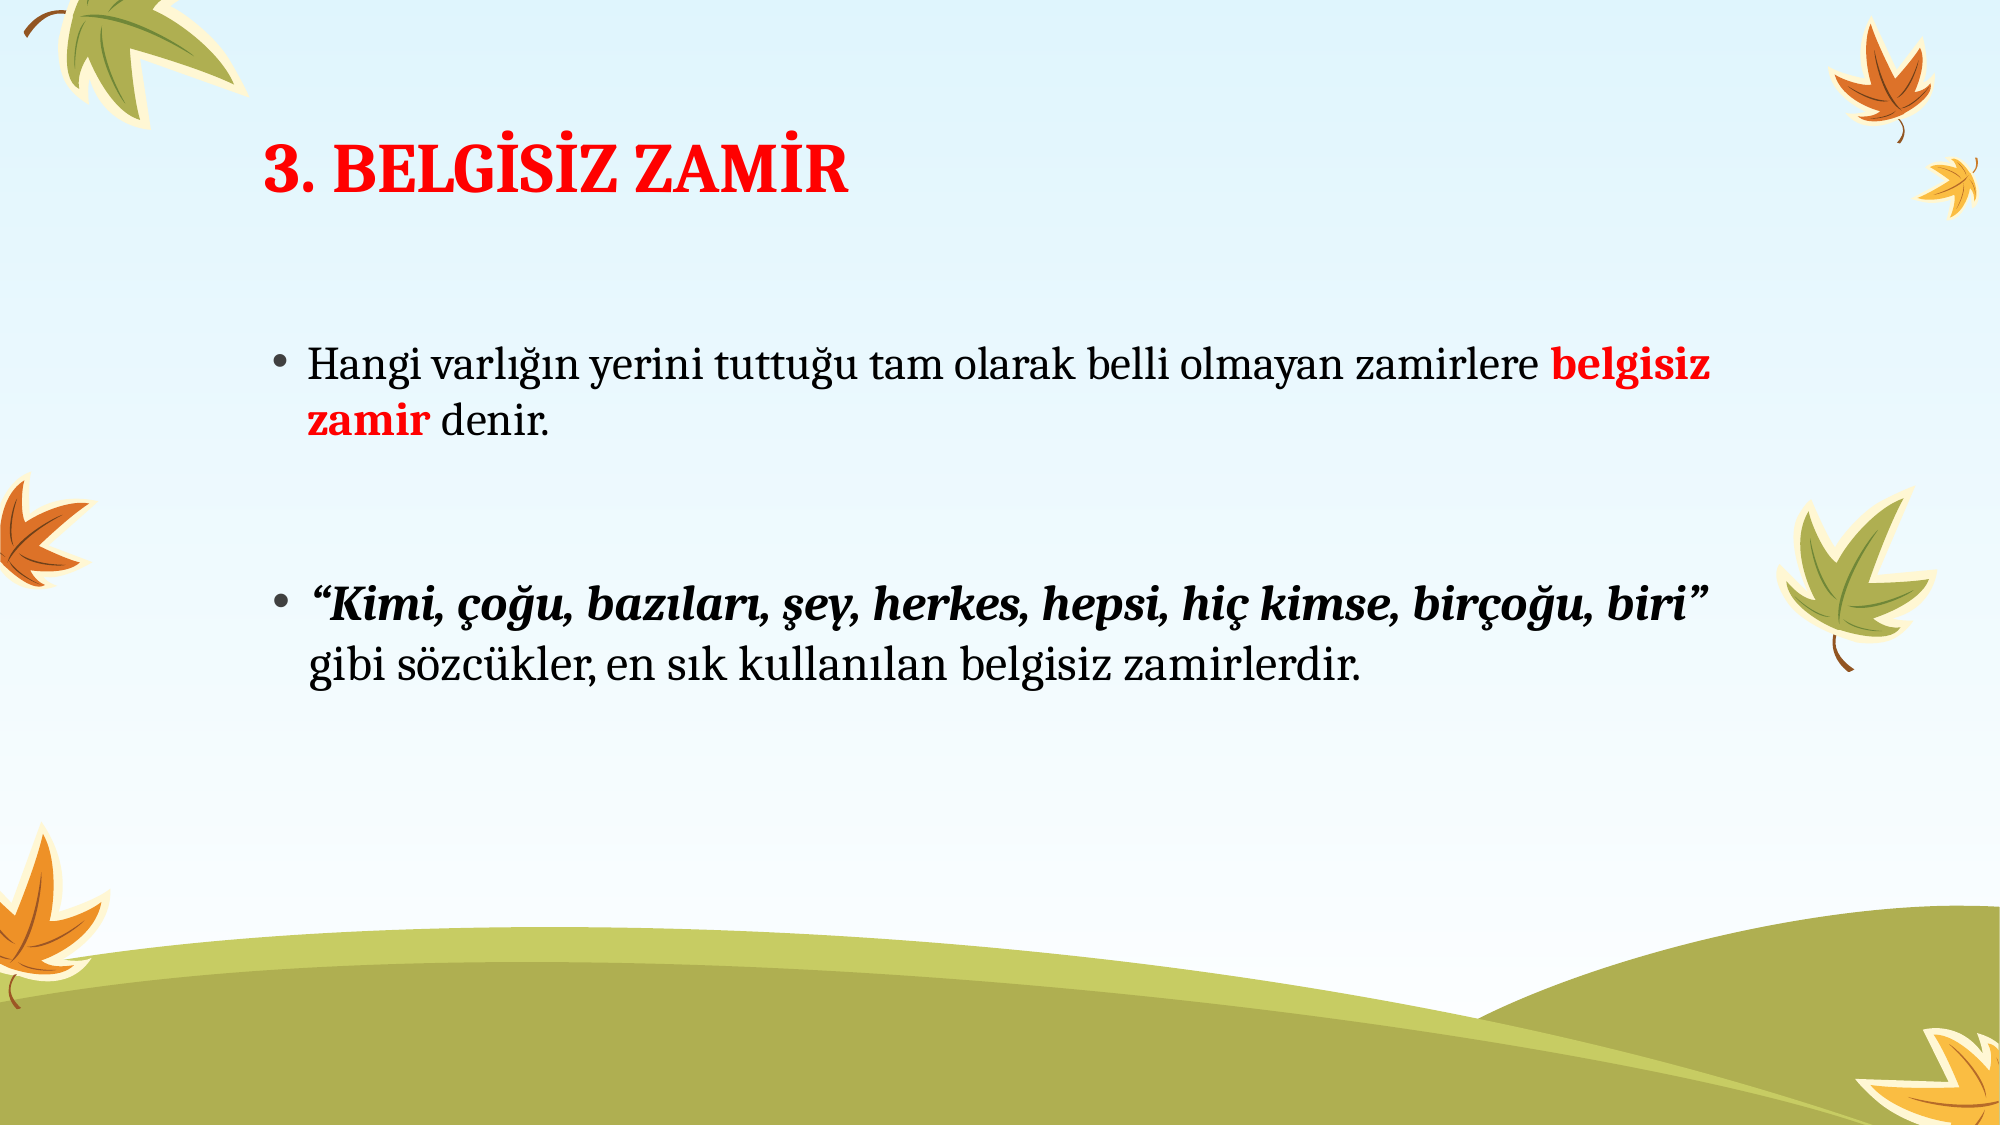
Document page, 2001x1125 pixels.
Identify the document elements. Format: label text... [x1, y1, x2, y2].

title 3. BELGİSİZ ZAMİR [249, 12, 1749, 216]
list Hangi varlığın yerini tuttuğu tam olarak belli olmayan zamirlere belgisiz zamir denir. [249, 324, 1749, 453]
text_box “Kimi, çoğu, bazıları, şey, herkes, hepsi, hiç kimse, birçoğu, biri” gibi sözcükler, en sık kullanılan belgisiz zamirlerdir. [249, 562, 1749, 691]
